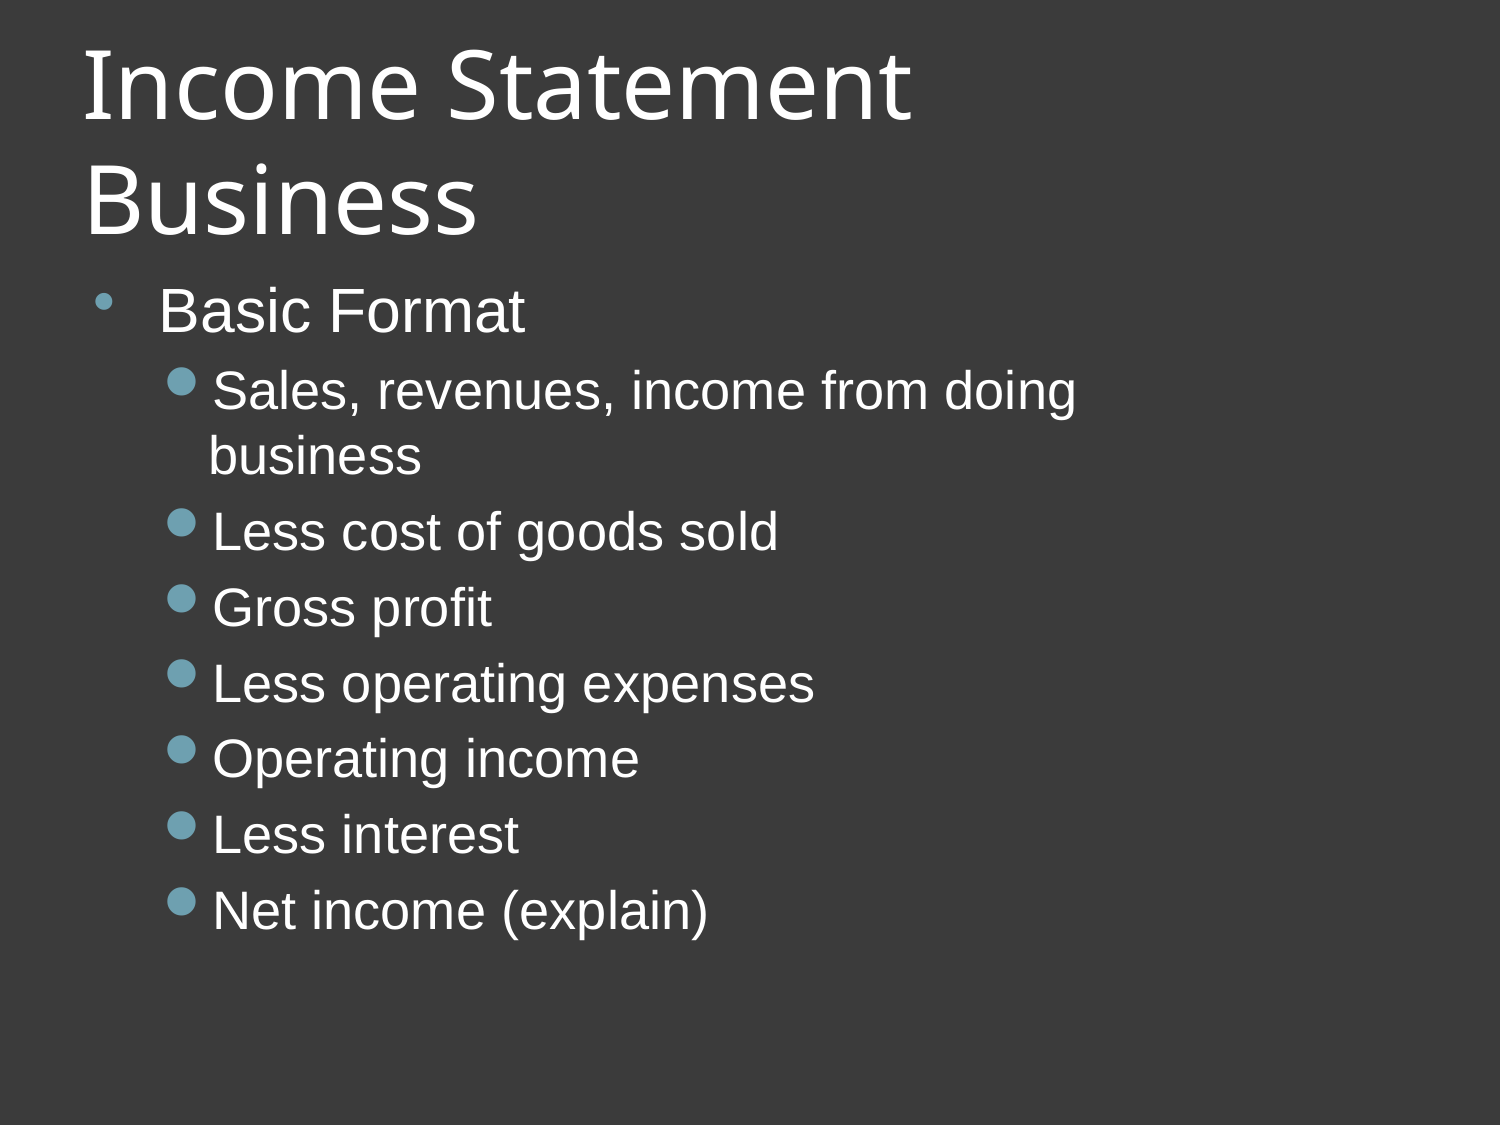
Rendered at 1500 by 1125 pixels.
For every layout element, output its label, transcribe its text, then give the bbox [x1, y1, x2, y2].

list Basic Format Sales, revenues, income from doing business Less cost of goods sold Gross profit Less operating expenses Operating income Less interest Net income (explain) [75, 262, 1300, 1005]
title Income Statement Business [75, 45, 1300, 233]
